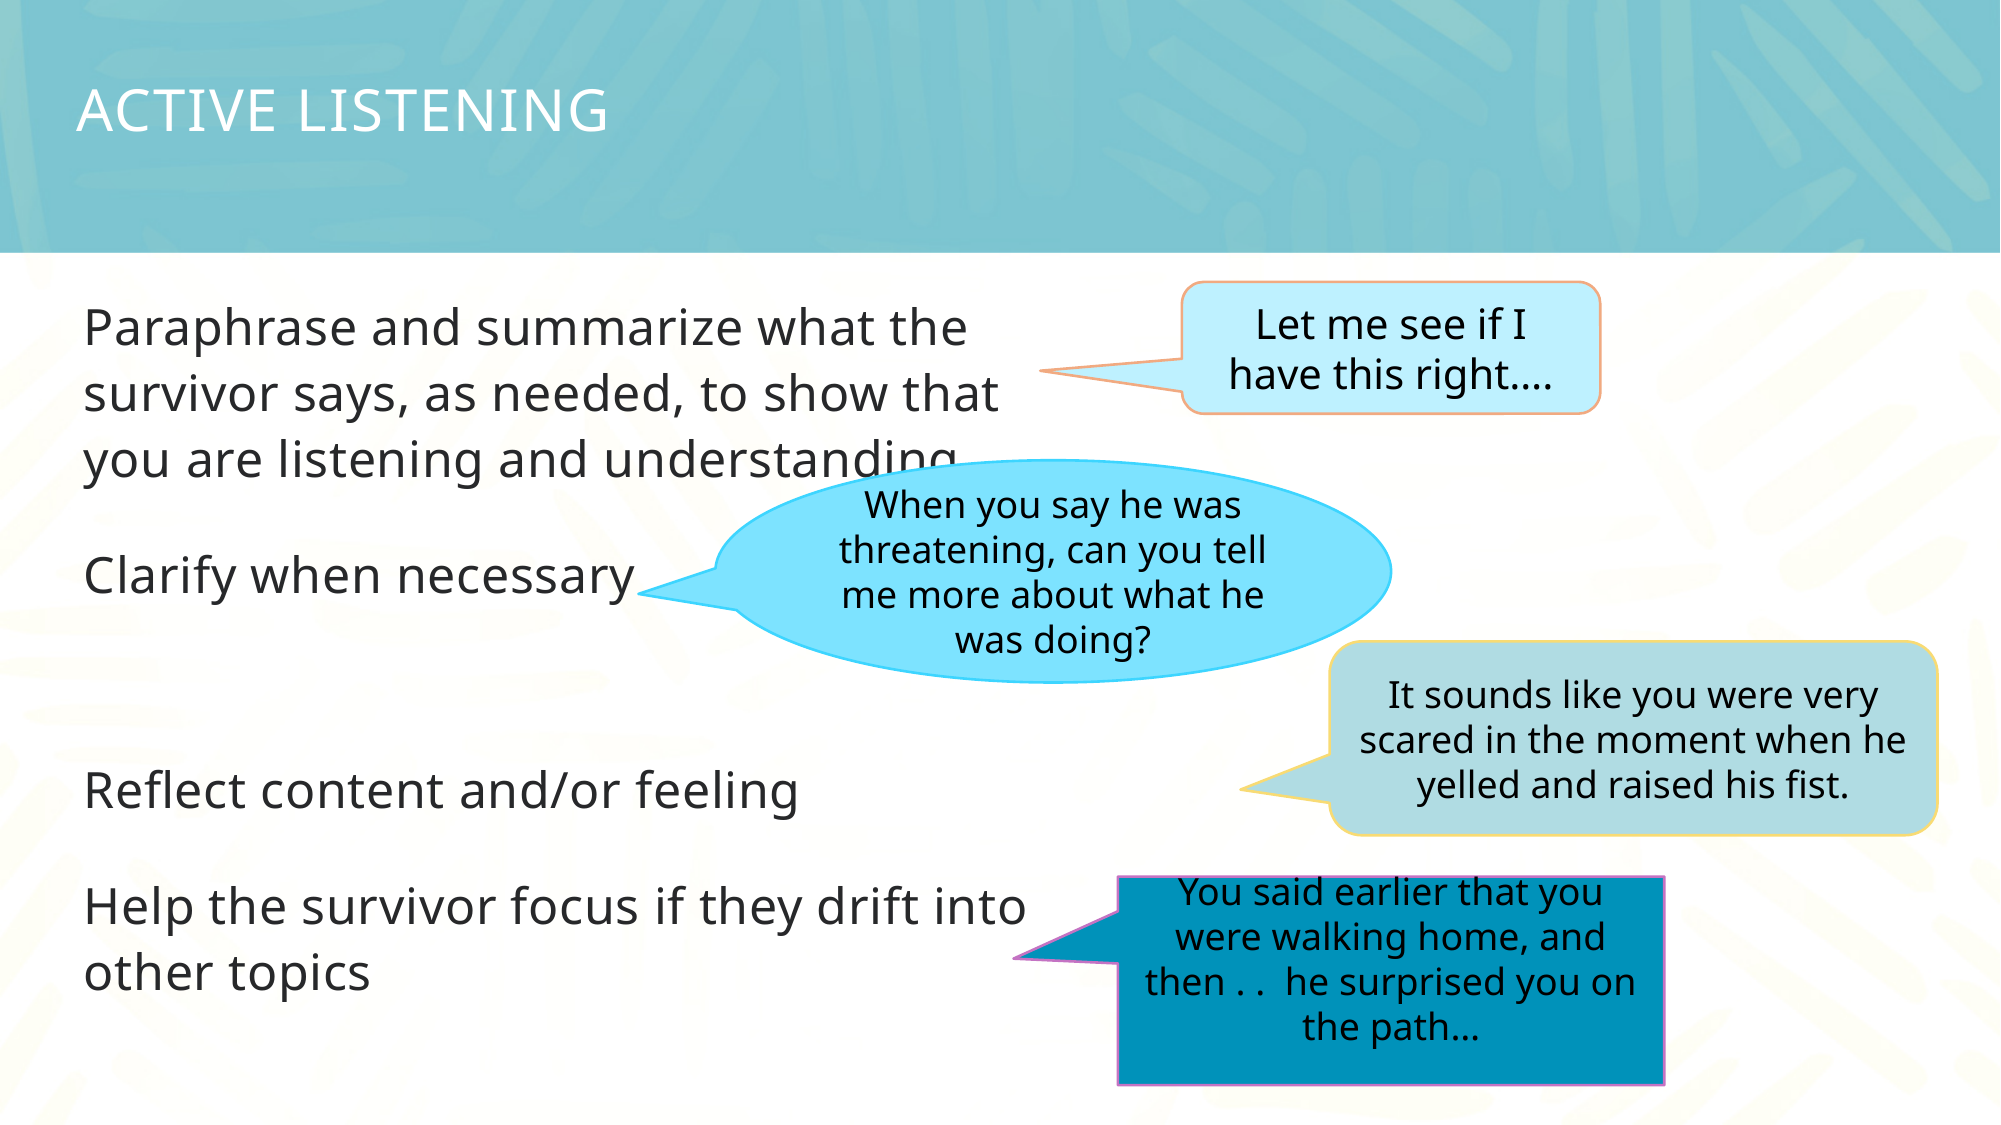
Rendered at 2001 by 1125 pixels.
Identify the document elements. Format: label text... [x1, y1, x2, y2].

list Paraphrase and summarize what the survivor says, as needed, to show that you are listening and understanding Clarify when necessary Reflect content and/or feeling Help the survivor focus if they drift into other topics [61, 281, 1089, 1036]
text_box When you say he was threatening, can you tell me more about what he was doing? [637, 458, 1393, 684]
picture [0, 0, 2000, 1125]
text_box Let me see if I have this right…. [1038, 280, 1602, 416]
text_box You said earlier that you were walking home, and then . . he surprised you on the path… [1012, 875, 1666, 1087]
text_box It sounds like you were very scared in the moment when he yelled and raised his fist. [1239, 640, 1939, 837]
title Active Listening [61, 33, 1938, 220]
